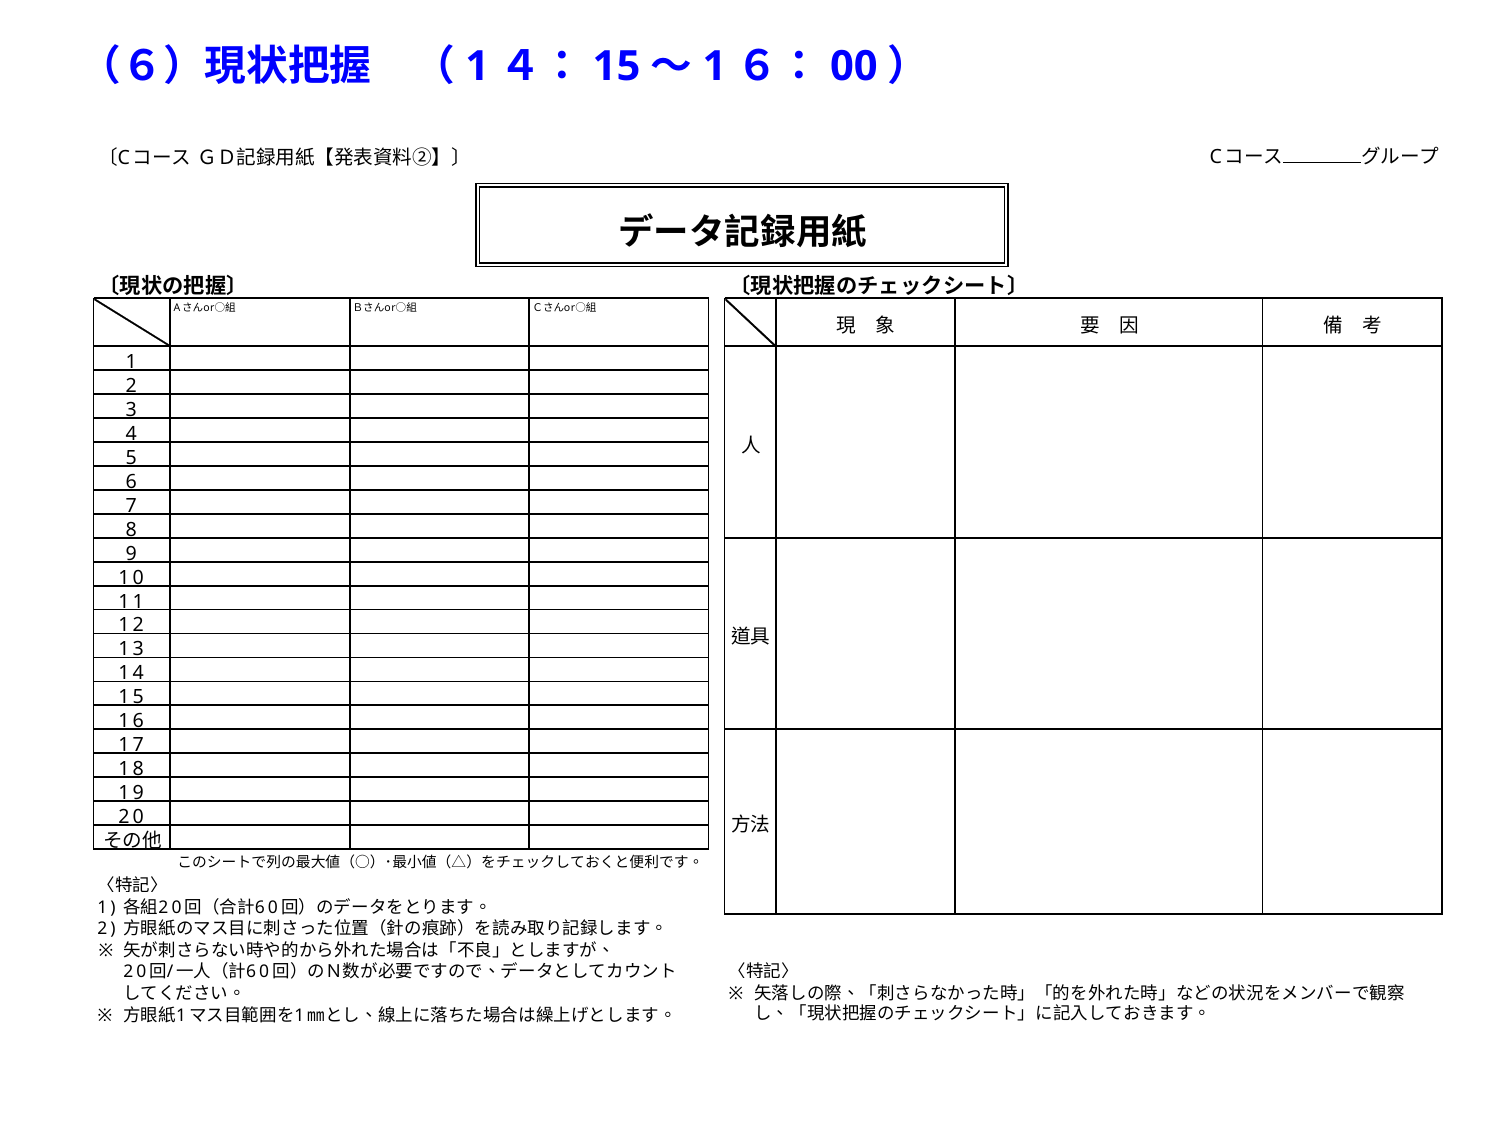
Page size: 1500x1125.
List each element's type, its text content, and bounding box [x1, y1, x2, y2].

text_box （６）現状把握 （1４：15～1６：00） [64, 31, 1459, 96]
picture [76, 125, 1459, 1024]
